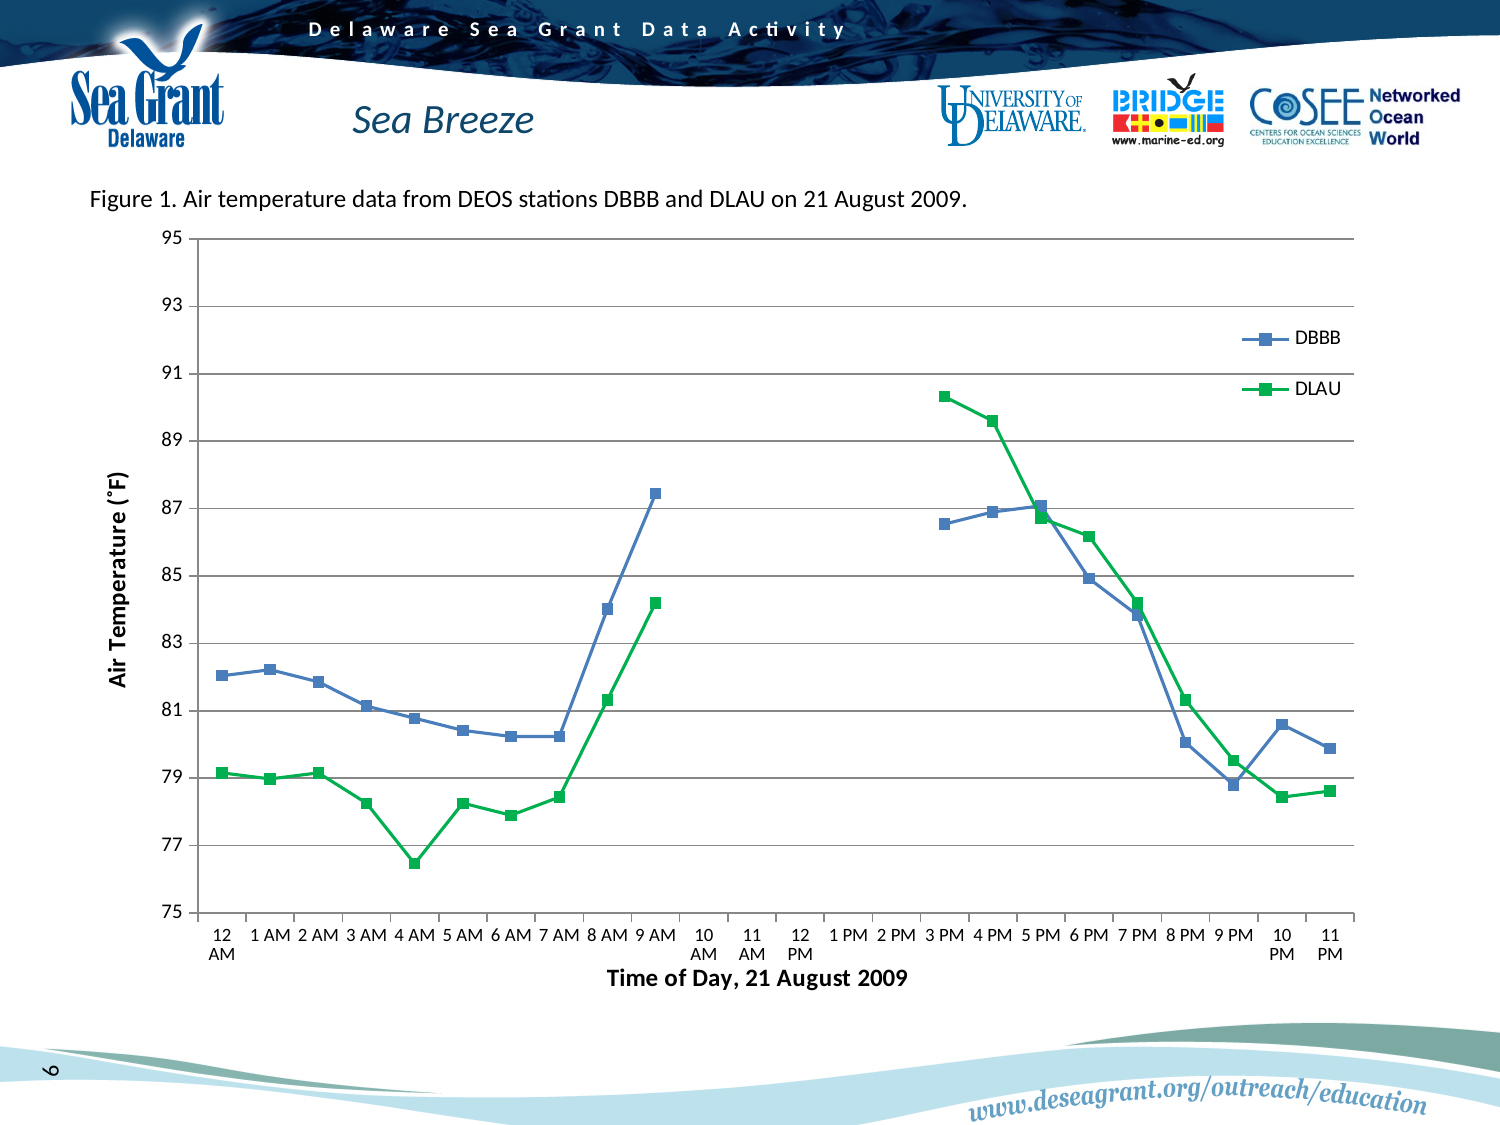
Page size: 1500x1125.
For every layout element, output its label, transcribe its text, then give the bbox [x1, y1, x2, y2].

text_box 9 [30, 1050, 76, 1096]
text_box Figure 1. Air temperature data from DEOS stations DBBB and DLAU on 21 August 2009. [74, 174, 1425, 220]
chart [86, 212, 1400, 1001]
picture [0, 0, 1500, 1125]
